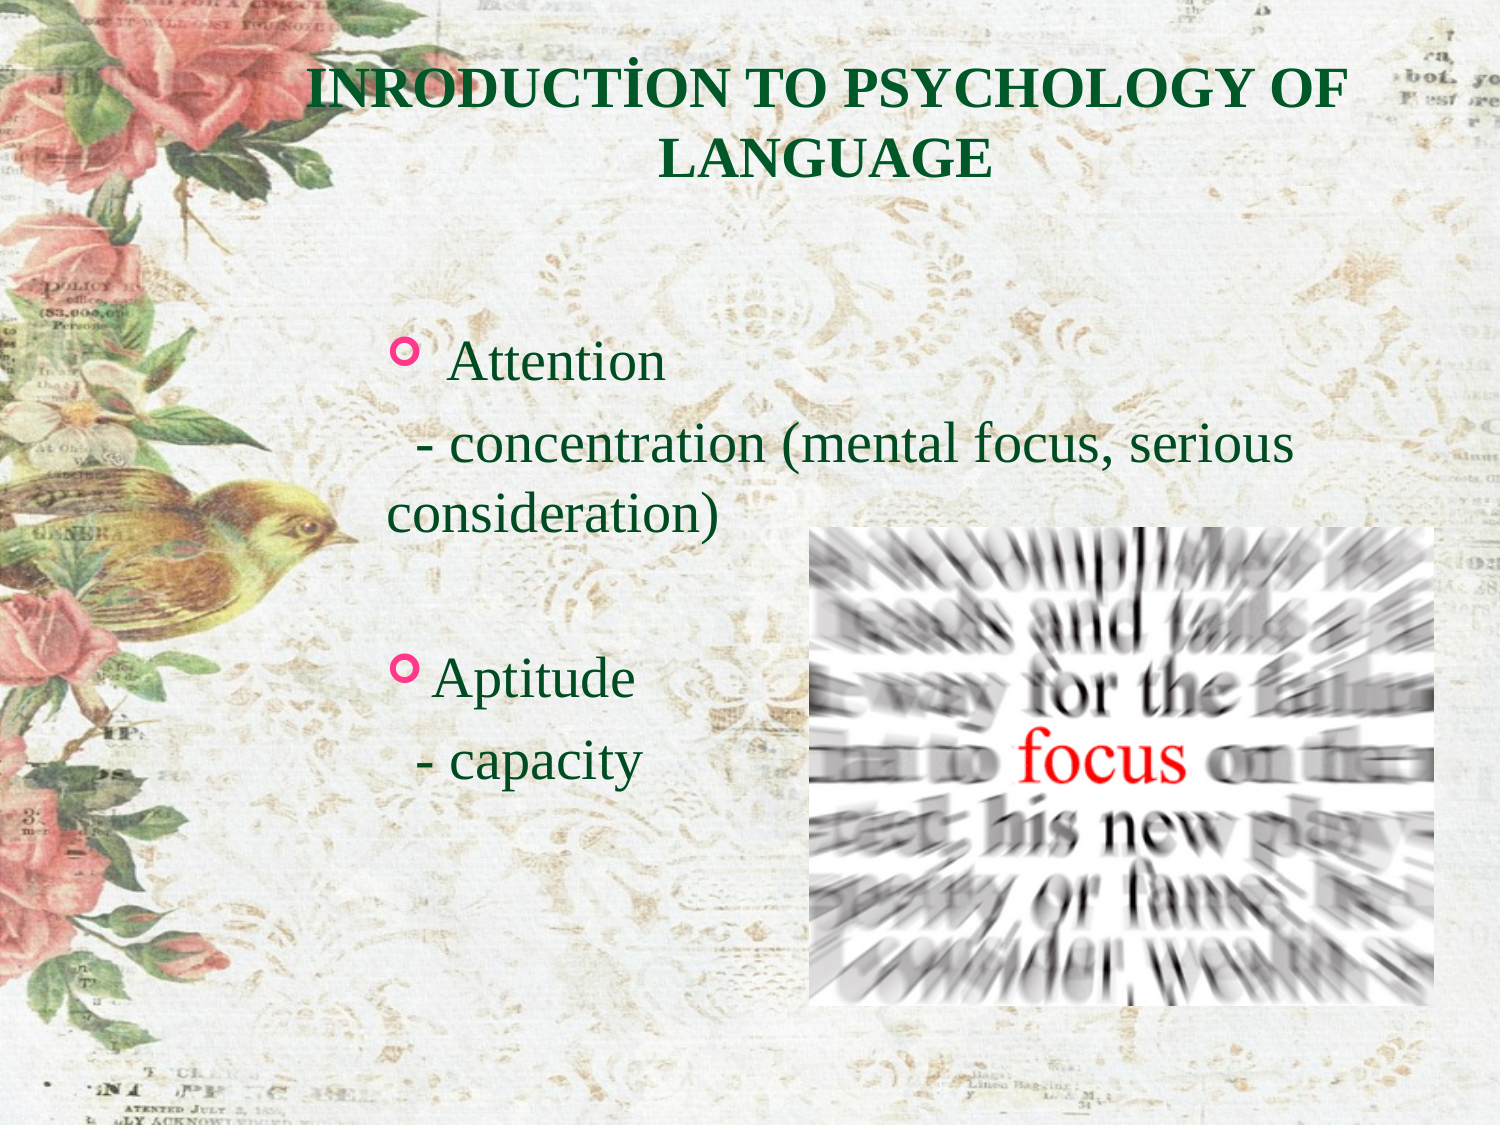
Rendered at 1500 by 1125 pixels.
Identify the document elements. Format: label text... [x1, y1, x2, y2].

list Attention - concentration (mental focus, serious consideration) Aptitude - capacity [371, 314, 1471, 882]
title Inroduction to psychology of language [253, 30, 1400, 197]
picture [0, 0, 1500, 1125]
